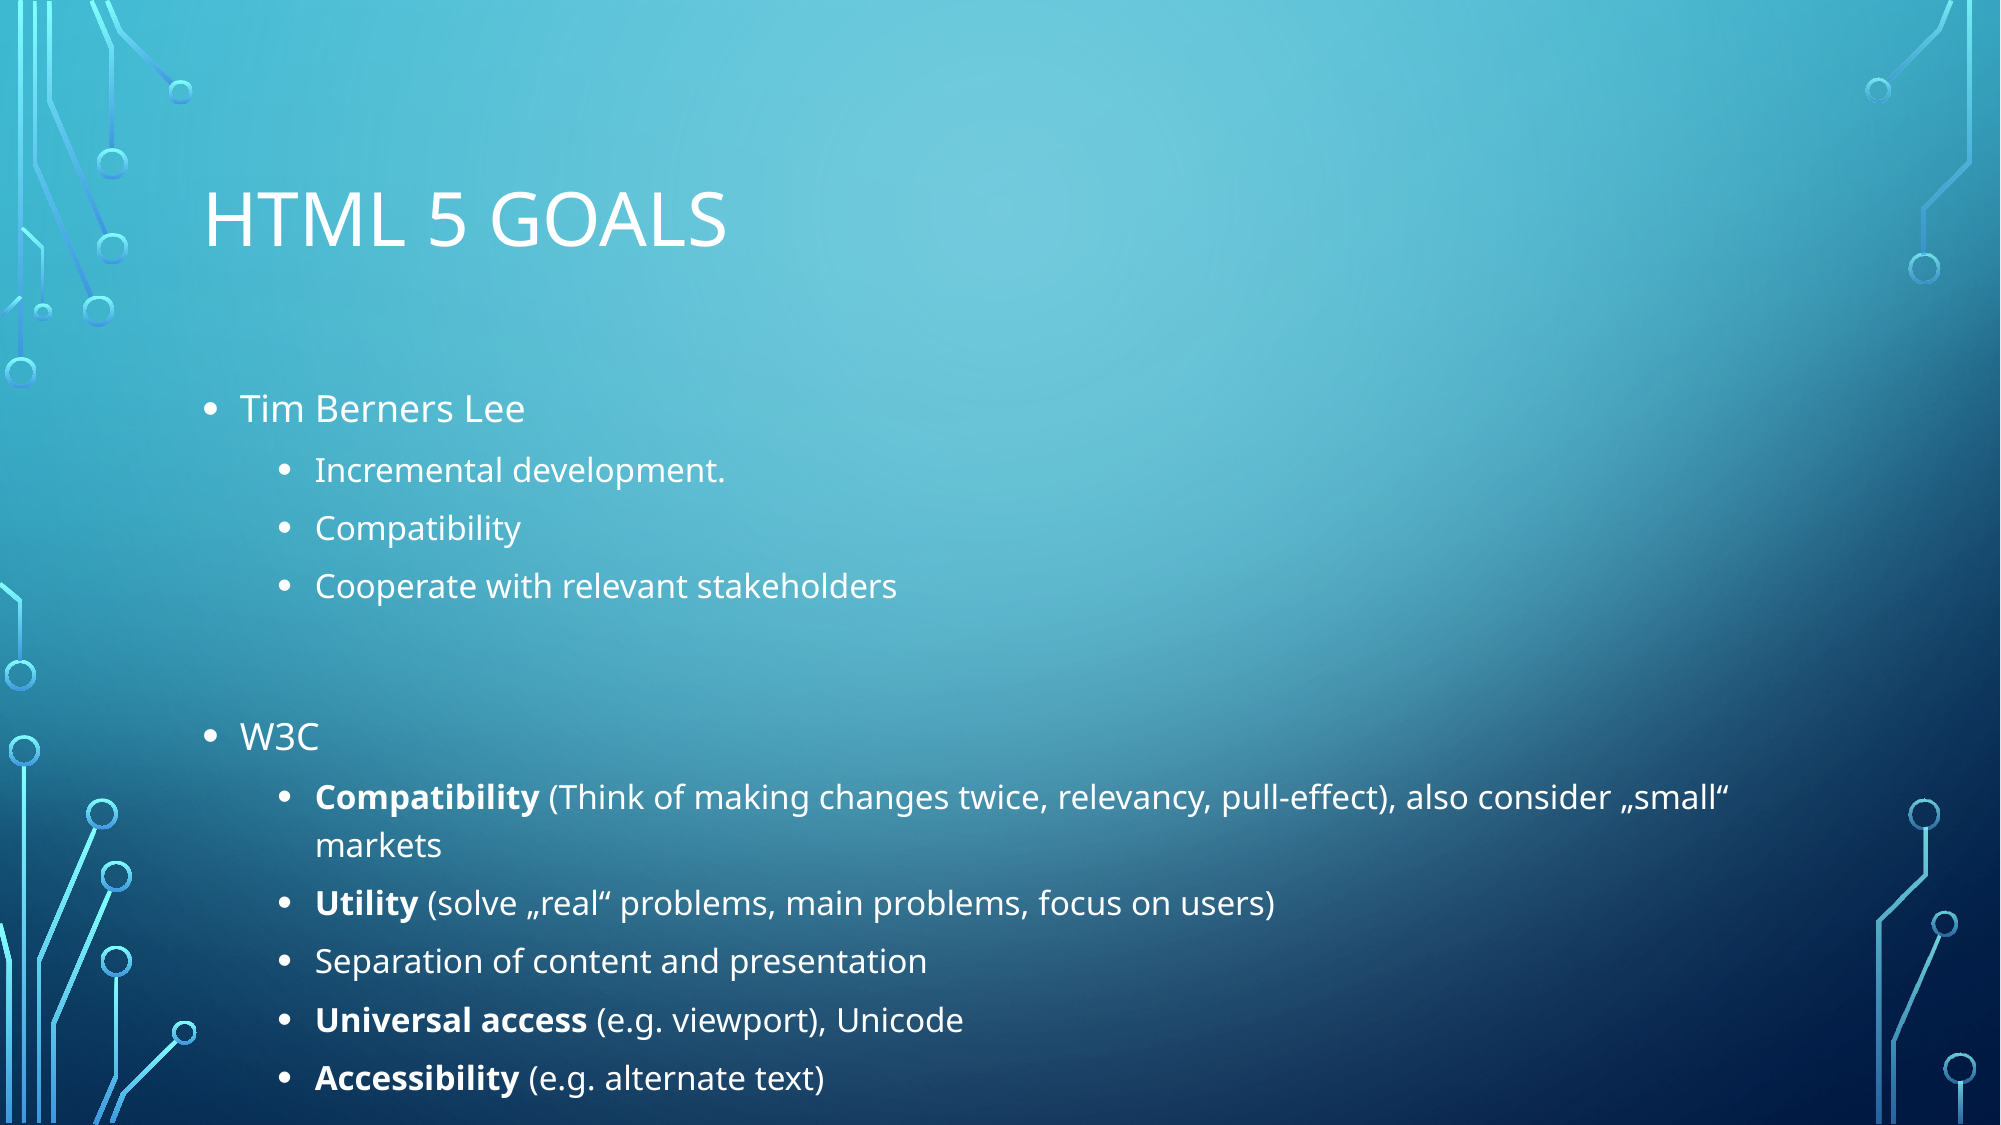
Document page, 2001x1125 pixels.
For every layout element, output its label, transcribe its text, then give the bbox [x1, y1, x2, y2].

title HTML 5 Goals [187, 101, 1813, 344]
list Tim Berners Lee Incremental development. Compatibility Cooperate with relevant stakeholders W3C Compatibility (Think of making changes twice, relevancy, pull-effect), also consider „small“ markets Utility (solve „real“ problems, main problems, focus on users) Separation of content and presentation Universal access (e.g. viewport), Unicode Accessibility (e.g. alternate text) [187, 369, 1813, 950]
